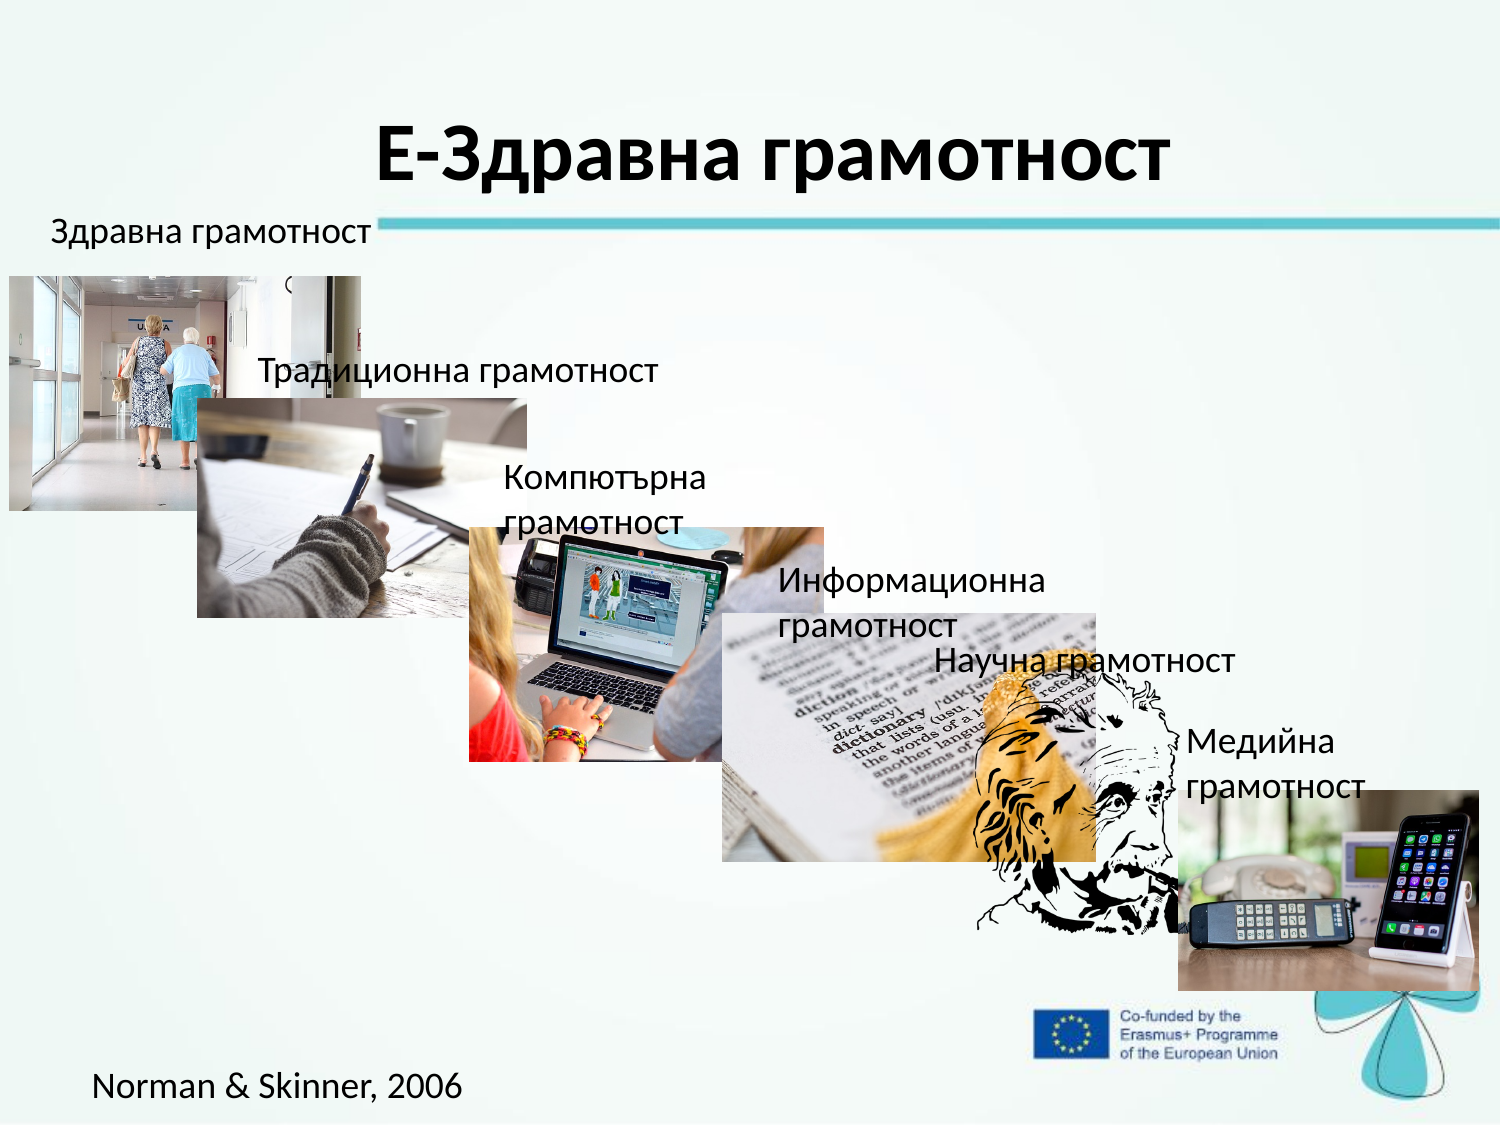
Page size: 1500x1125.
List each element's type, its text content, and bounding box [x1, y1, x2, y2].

text_box E-Здравна грамотност [360, 90, 1424, 205]
text_box Информационна грамотност [829, 547, 1105, 627]
text_box Norman & Skinner, 2006 [76, 1053, 513, 1114]
text_box Традиционна грамотност [366, 337, 680, 397]
picture [0, 0, 1500, 1125]
text_box Медийна грамотност [1217, 708, 1500, 814]
text_box Здравна грамотност [35, 198, 479, 259]
text_box Научна грамотност [1099, 627, 1261, 688]
text_box Компютърна грамотност [532, 444, 831, 547]
